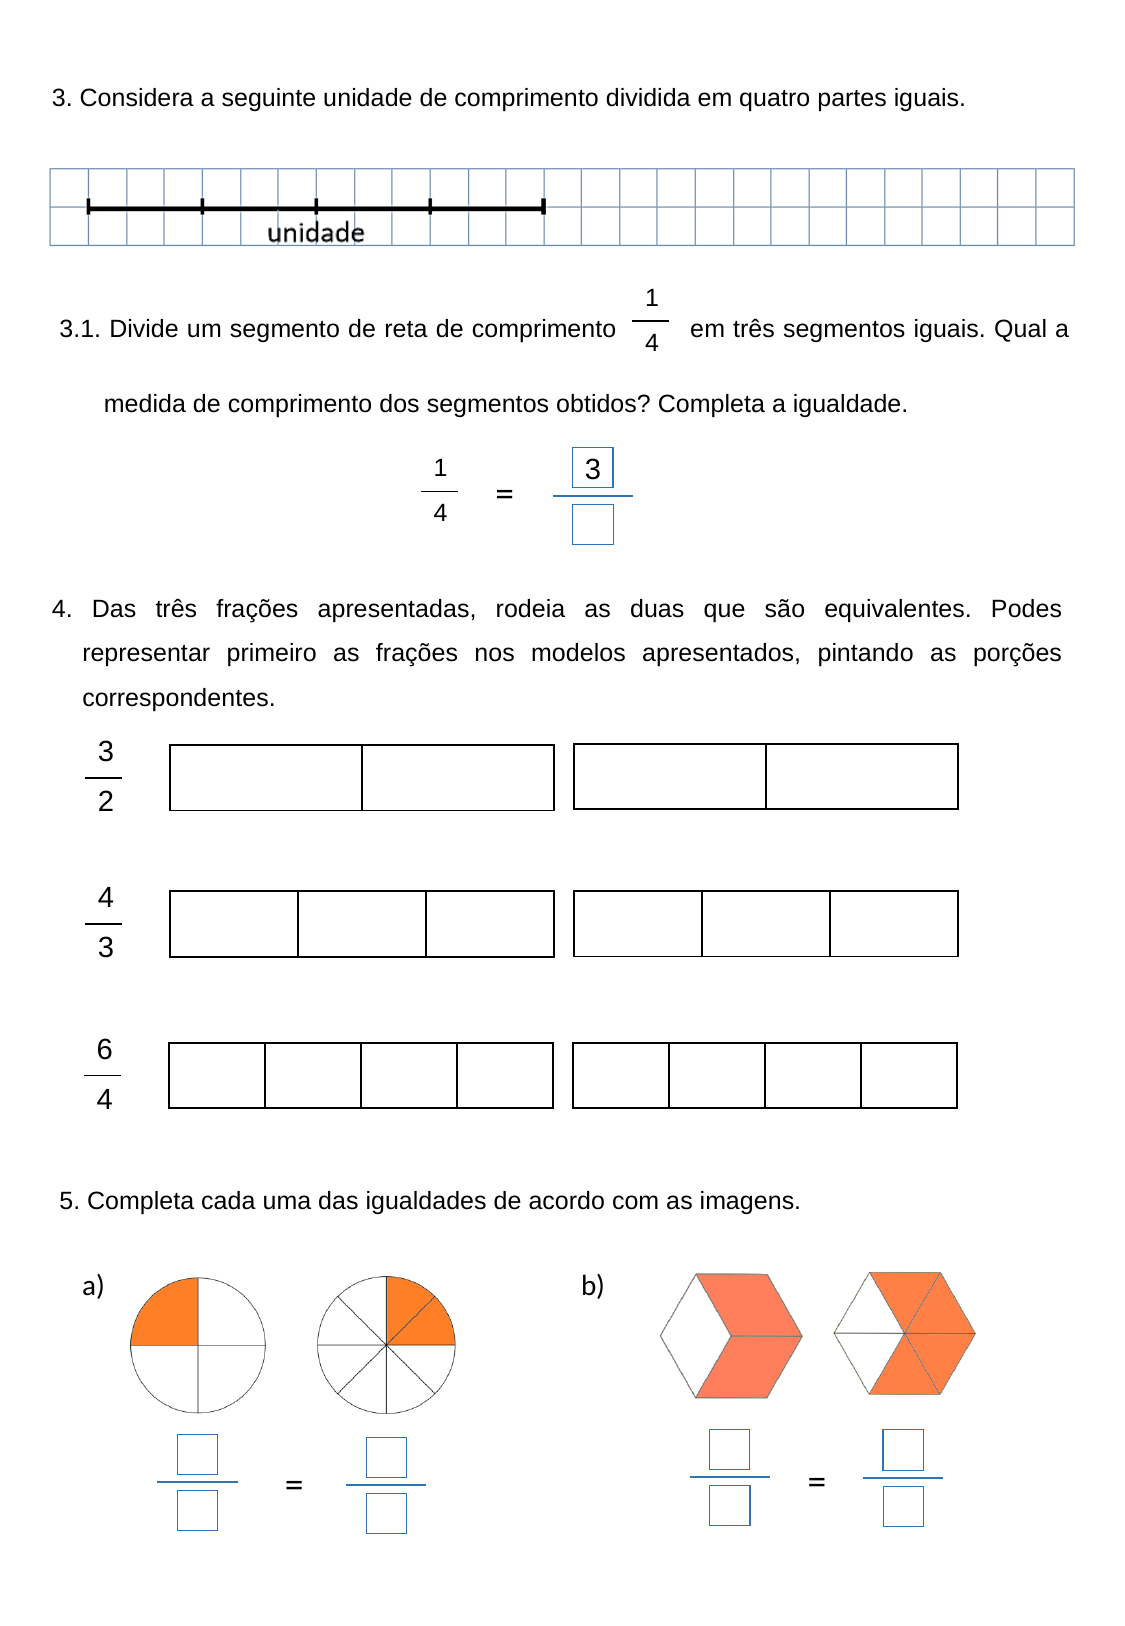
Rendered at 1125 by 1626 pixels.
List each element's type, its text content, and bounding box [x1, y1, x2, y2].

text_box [689, 1429, 770, 1534]
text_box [862, 1429, 944, 1535]
table_header [266, 1044, 360, 1107]
table_header [427, 892, 553, 956]
table_cell 4 [634, 322, 668, 365]
table_header [362, 1044, 456, 1107]
table_header [363, 746, 553, 810]
picture [657, 1270, 803, 1401]
picture [130, 1275, 267, 1417]
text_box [157, 1434, 238, 1539]
table_cell 4 [423, 492, 456, 536]
text_box b) [565, 1258, 621, 1309]
picture [827, 1268, 979, 1397]
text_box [552, 442, 634, 545]
table_cell 4 [86, 1076, 119, 1125]
table_header [170, 1044, 264, 1107]
text_box 5. Completa cada uma das igualdades de acordo com as imagens. [44, 1162, 1087, 1222]
table_header [862, 1044, 956, 1107]
text_box 3.1. Divide um segmento de reta de comprimento em três segmentos iguais. Qual a medida de comprimento dos segmentos obtidos? Completa a igualdade. [44, 260, 1087, 425]
table_header 6 [86, 1026, 119, 1075]
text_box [345, 1437, 427, 1542]
table_header [574, 1044, 668, 1107]
table_header [670, 1044, 764, 1107]
table_header 1 [423, 447, 456, 491]
table_header [575, 892, 701, 956]
table_header 1 [634, 277, 668, 320]
table_header 4 [87, 875, 121, 923]
text_box 4. Das três frações apresentadas, rodeia as duas que são equivalentes. Podes representar primeiro as frações nos modelos apresentados, pintando as porções correspondentes. [37, 569, 1080, 720]
picture [44, 146, 1087, 259]
table_header [767, 745, 957, 808]
table_header [299, 892, 425, 956]
text_box 3. Considera a seguinte unidade de comprimento dividida em quatro partes iguais. [37, 59, 1080, 120]
table_cell 2 [87, 779, 121, 827]
table_header [766, 1044, 860, 1107]
table_header [171, 746, 361, 810]
table_header [831, 892, 957, 956]
picture [315, 1273, 458, 1418]
text_box = [792, 1449, 842, 1510]
table_header 3 [87, 729, 121, 777]
text_box = [480, 461, 530, 521]
table_cell 3 [87, 925, 121, 973]
text_box a) [67, 1258, 120, 1309]
table_header [171, 892, 297, 956]
table_header [575, 745, 765, 808]
table_header [458, 1044, 552, 1107]
table_header [703, 892, 829, 956]
text_box = [269, 1452, 319, 1513]
